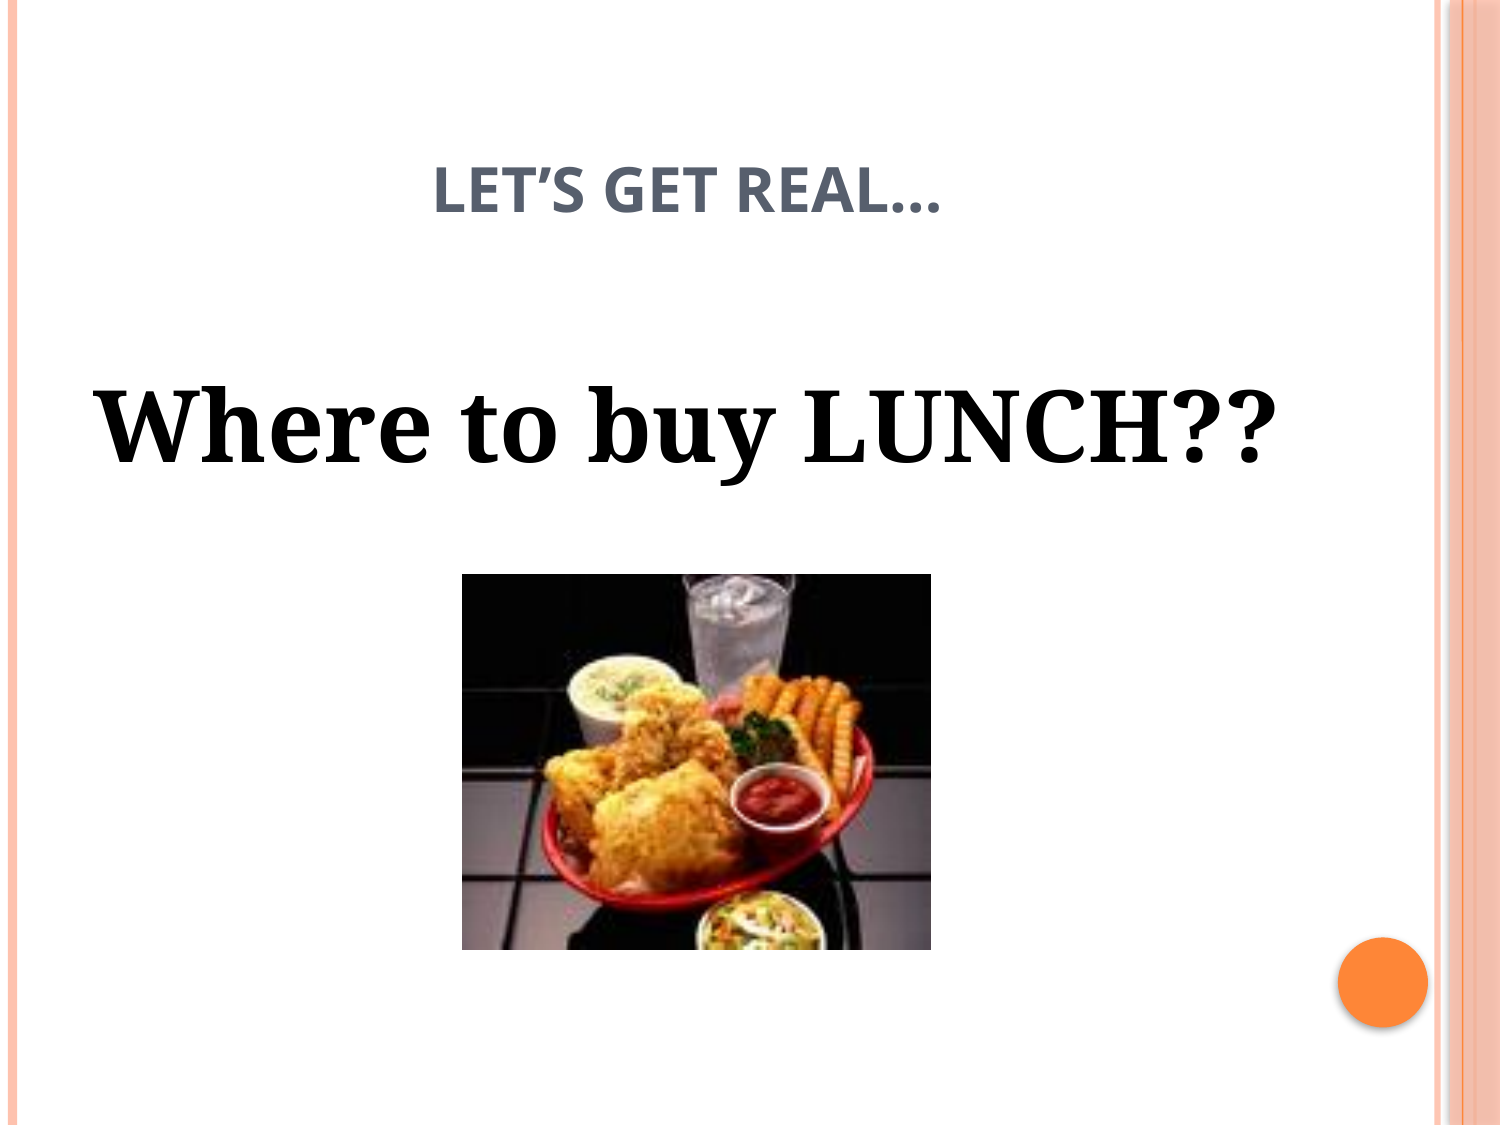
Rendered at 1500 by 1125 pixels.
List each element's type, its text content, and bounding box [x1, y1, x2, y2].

list Where to buy LUNCH?? [75, 262, 1300, 1062]
title Let’s Get Real… [75, 45, 1300, 233]
picture [461, 574, 931, 951]
